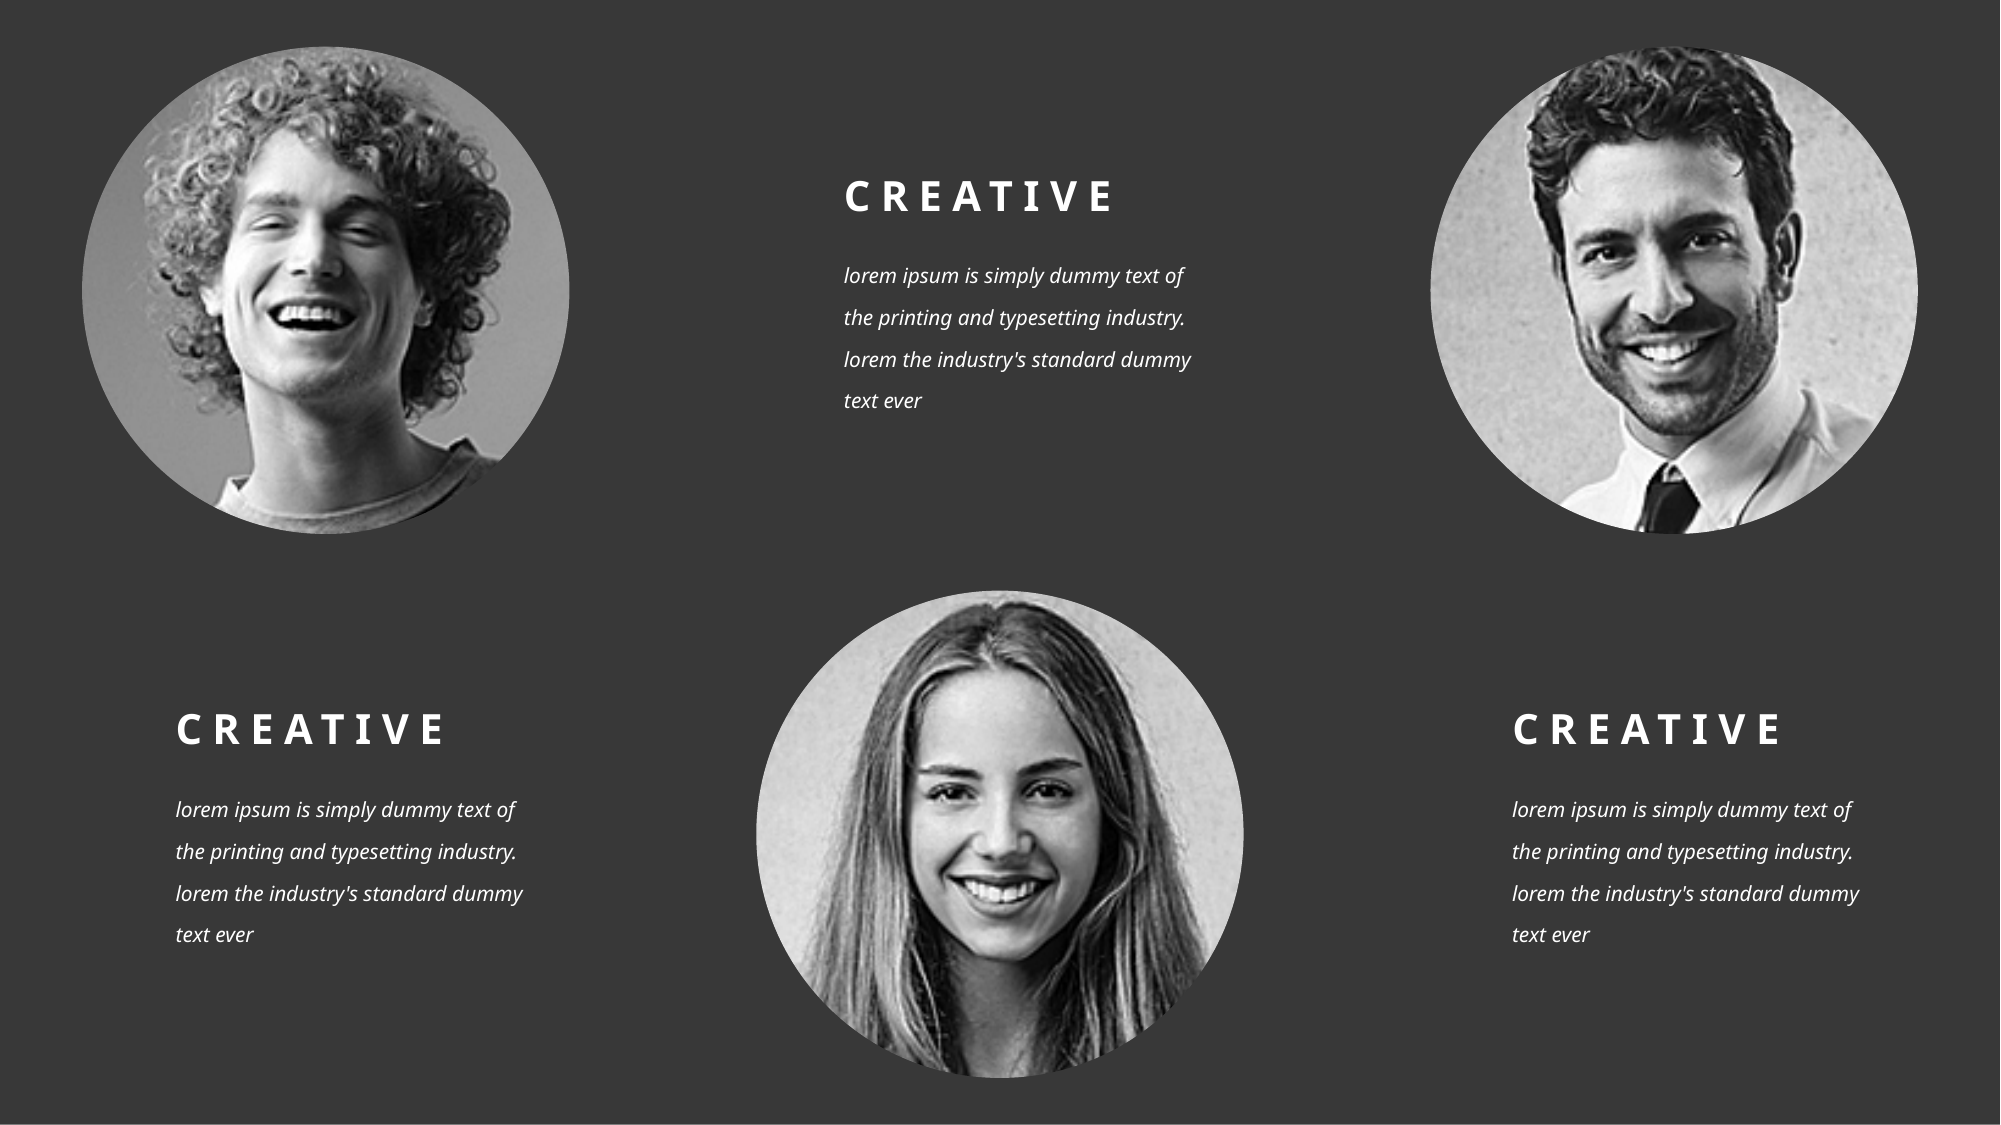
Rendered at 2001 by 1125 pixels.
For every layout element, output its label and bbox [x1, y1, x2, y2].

picture [756, 590, 1244, 1078]
picture [82, 46, 570, 534]
picture [1430, 46, 1918, 534]
text_box [1497, 695, 1878, 951]
text_box [0, 0, 2000, 1125]
text_box [829, 162, 1213, 418]
text_box [160, 695, 547, 951]
